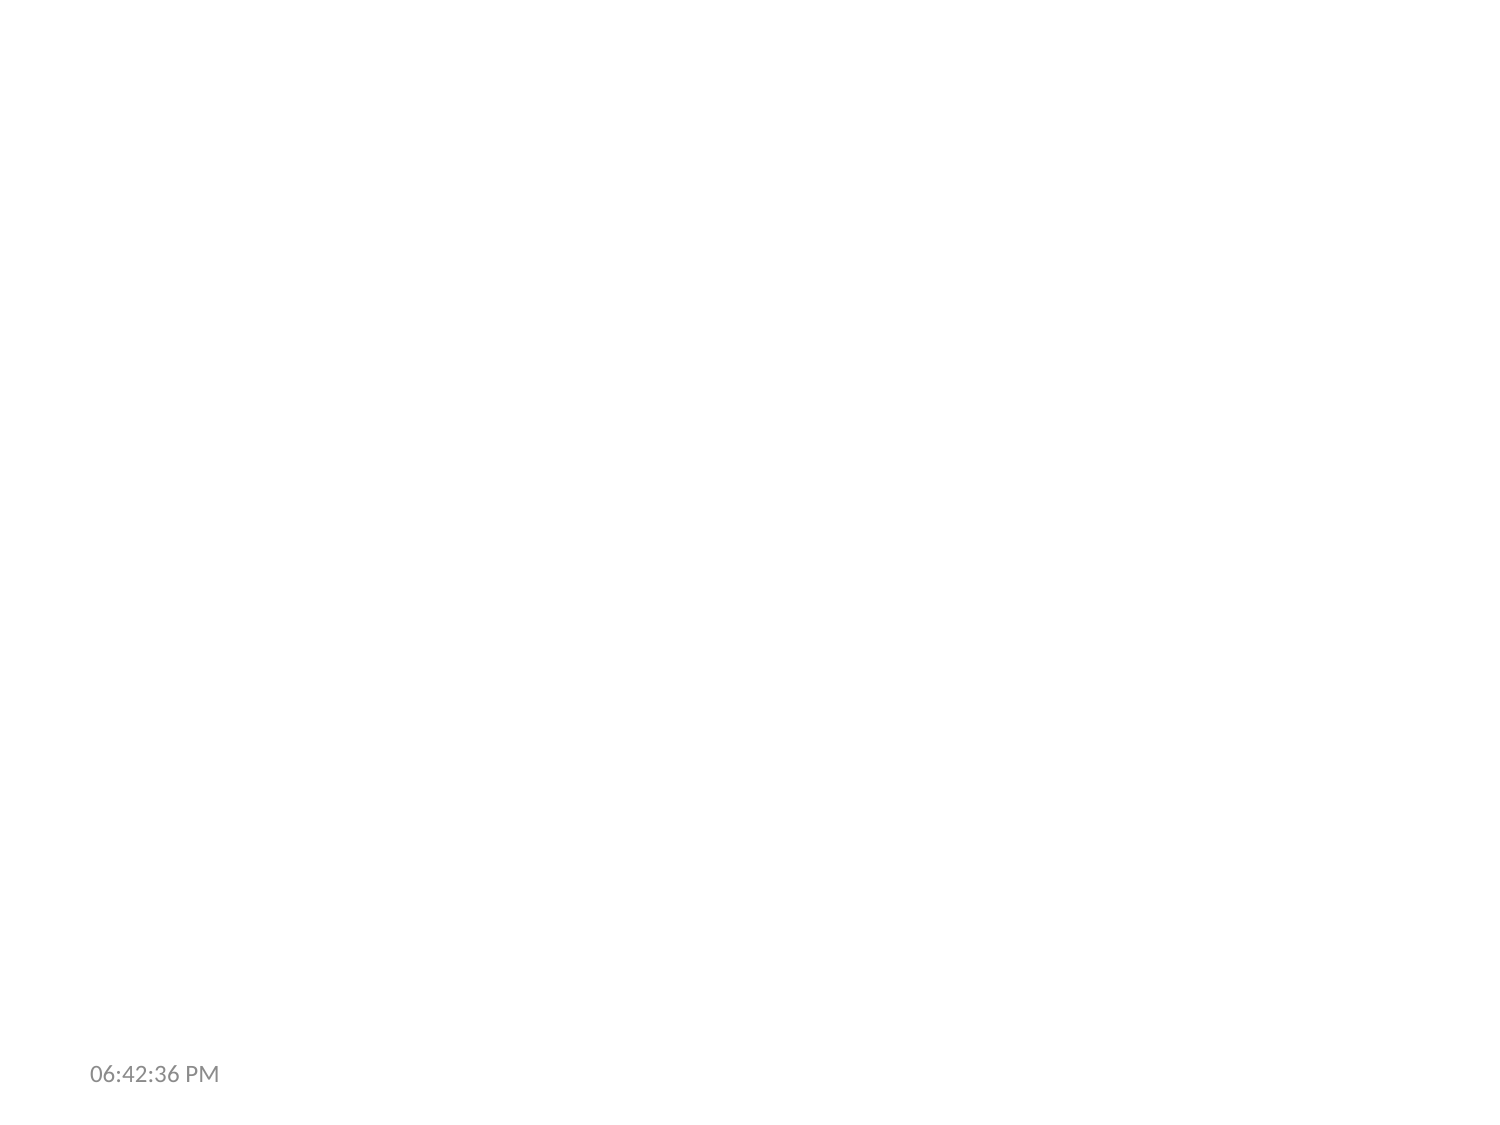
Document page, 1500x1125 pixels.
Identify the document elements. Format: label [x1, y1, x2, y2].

slide_number [75, 1042, 425, 1103]
